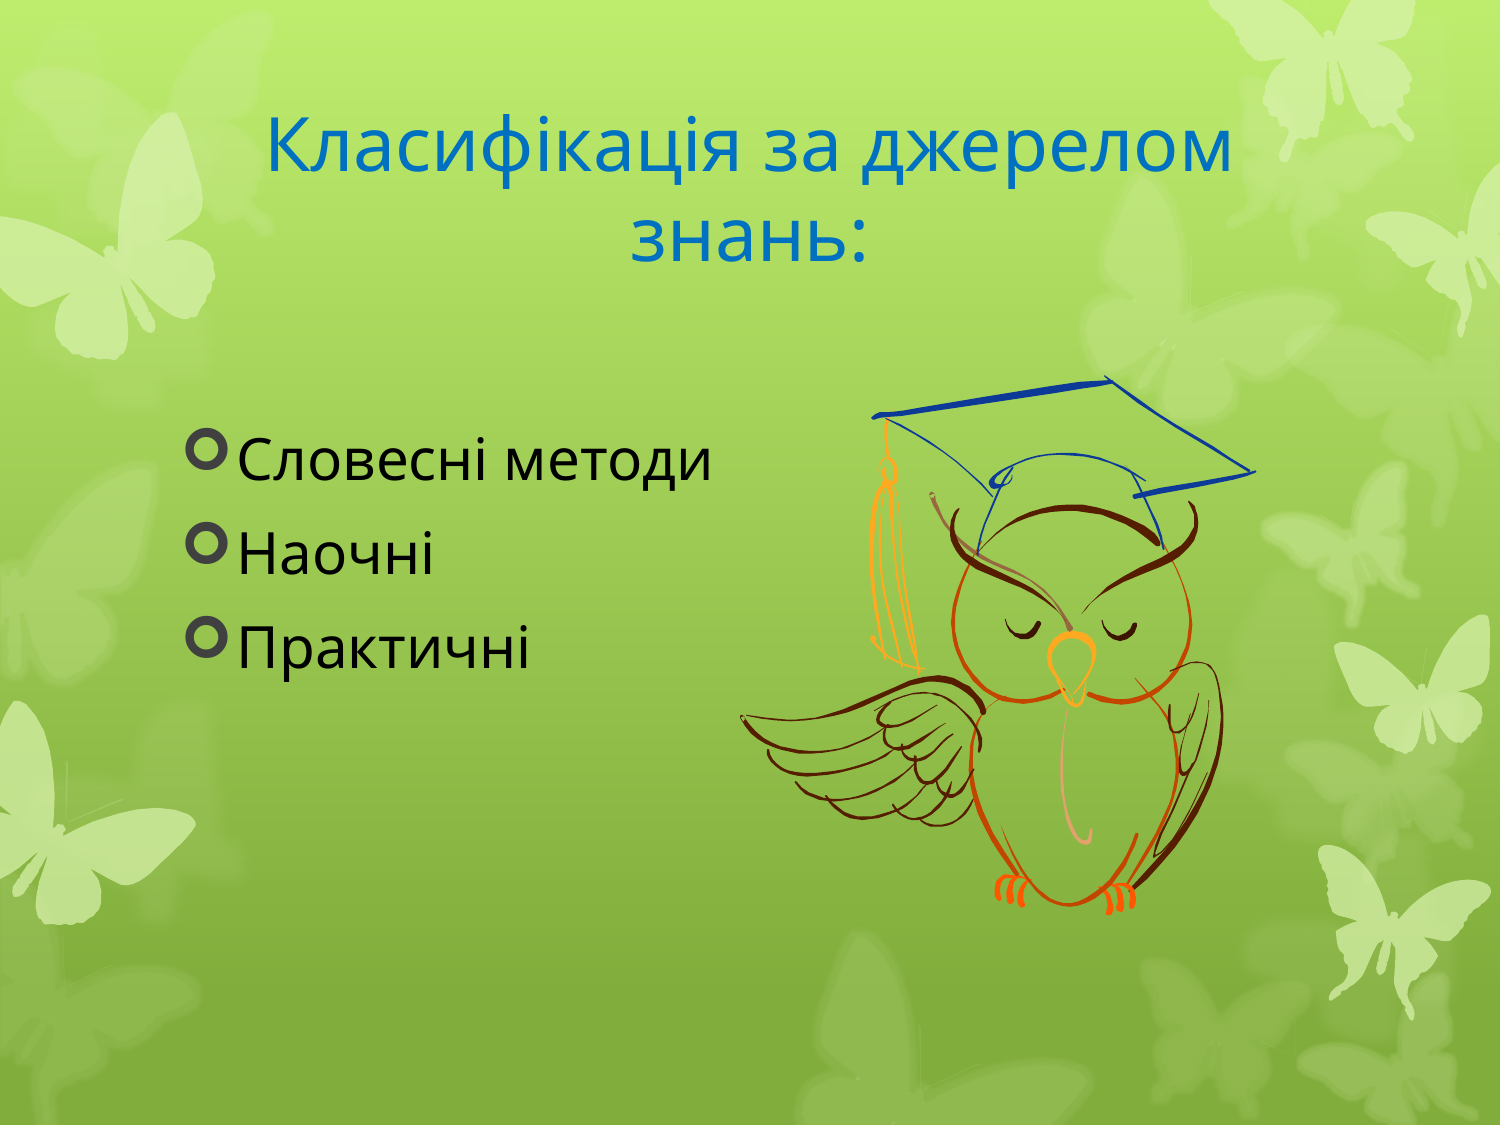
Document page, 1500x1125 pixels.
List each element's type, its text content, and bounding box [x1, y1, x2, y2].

title Класифікація за джерелом знань: [165, 110, 1335, 263]
picture [737, 372, 1259, 918]
list Словесні методи Наочні Практичні [165, 290, 1376, 1000]
